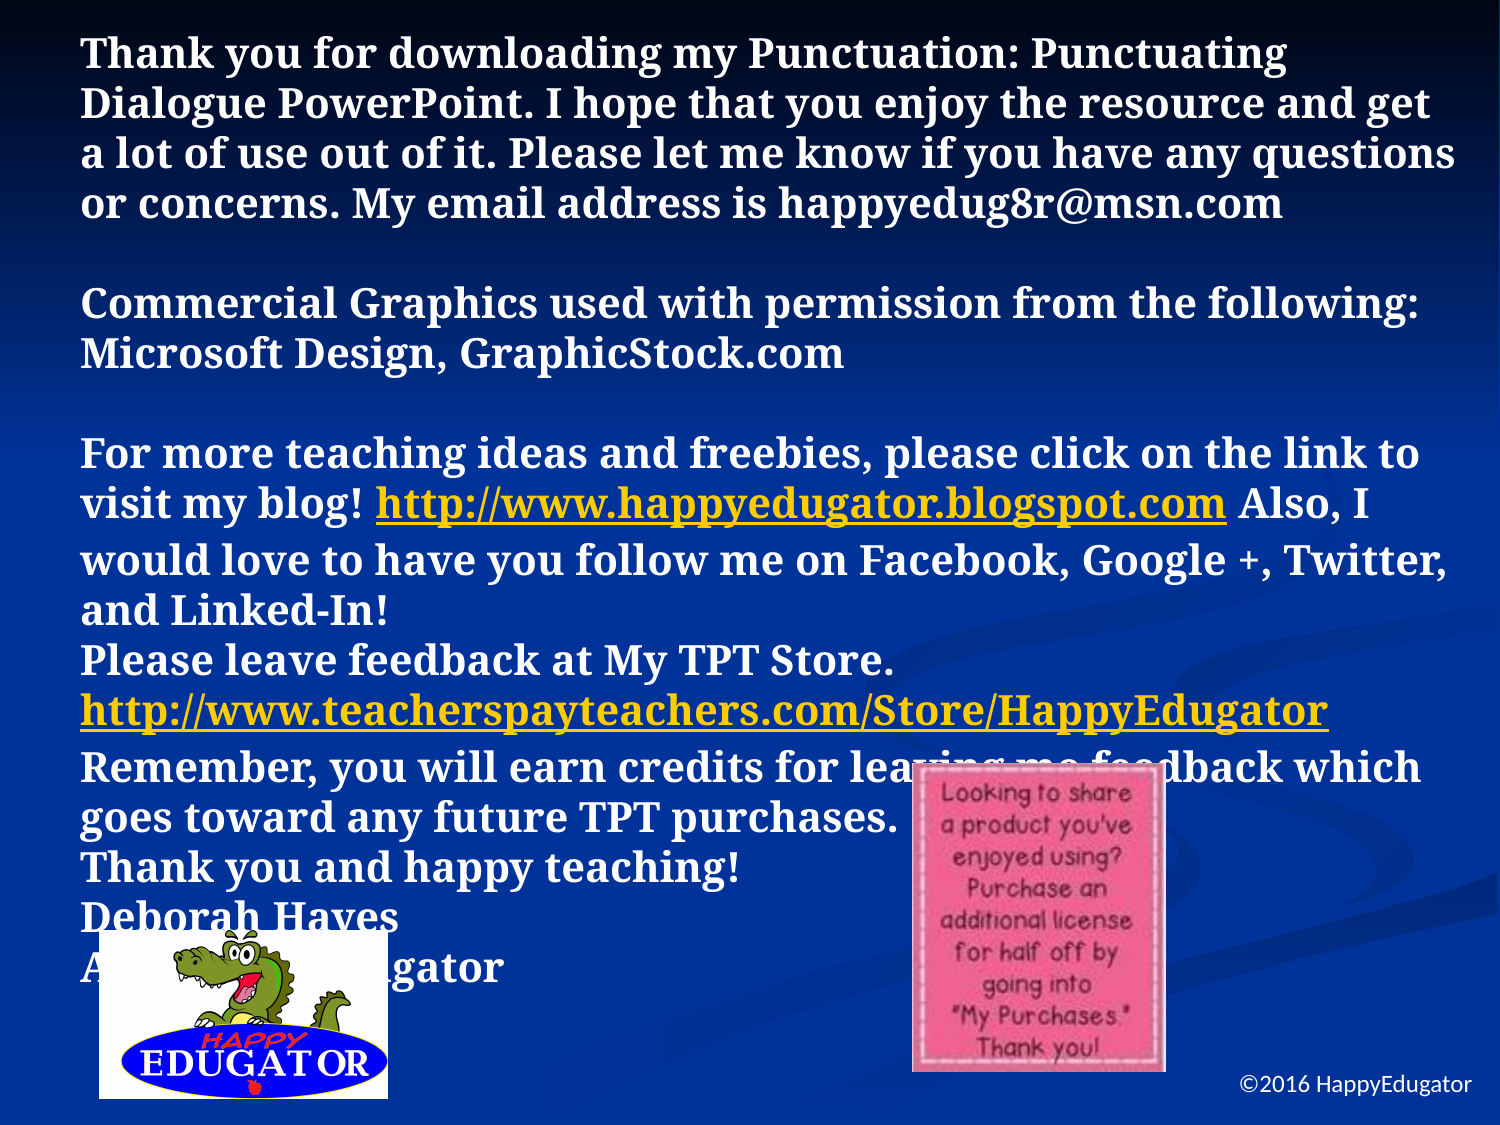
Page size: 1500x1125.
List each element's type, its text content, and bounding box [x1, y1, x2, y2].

picture [912, 763, 1166, 1072]
picture [99, 930, 388, 1099]
text_box ©2016 HappyEdugator [999, 1060, 1488, 1105]
text_box Thank you for downloading my Punctuation: Punctuating Dialogue PowerPoint. I hope that you enjoy the resource and get a lot of use out of it. Please let me know if you have any questions or concerns. My email address is happyedug8r@msn.com Commercial Graphics used with permission from the following: Microsoft Design, GraphicStock.com For more teaching ideas and freebies, please click on the link to visit my blog! http://www.happyedugator.blogspot.com Also, I would love to have you follow me on Facebook, Google +, Twitter, and Linked-In! Please leave feedback at My TPT Store. http://www.teacherspayteachers.com/Store/HappyEdugator Remember, you will earn credits for leaving me feedback which goes toward any future TPT purchases. Thank you and happy teaching! Deborah Hayes Aka HappyEdugator [65, 19, 1478, 999]
